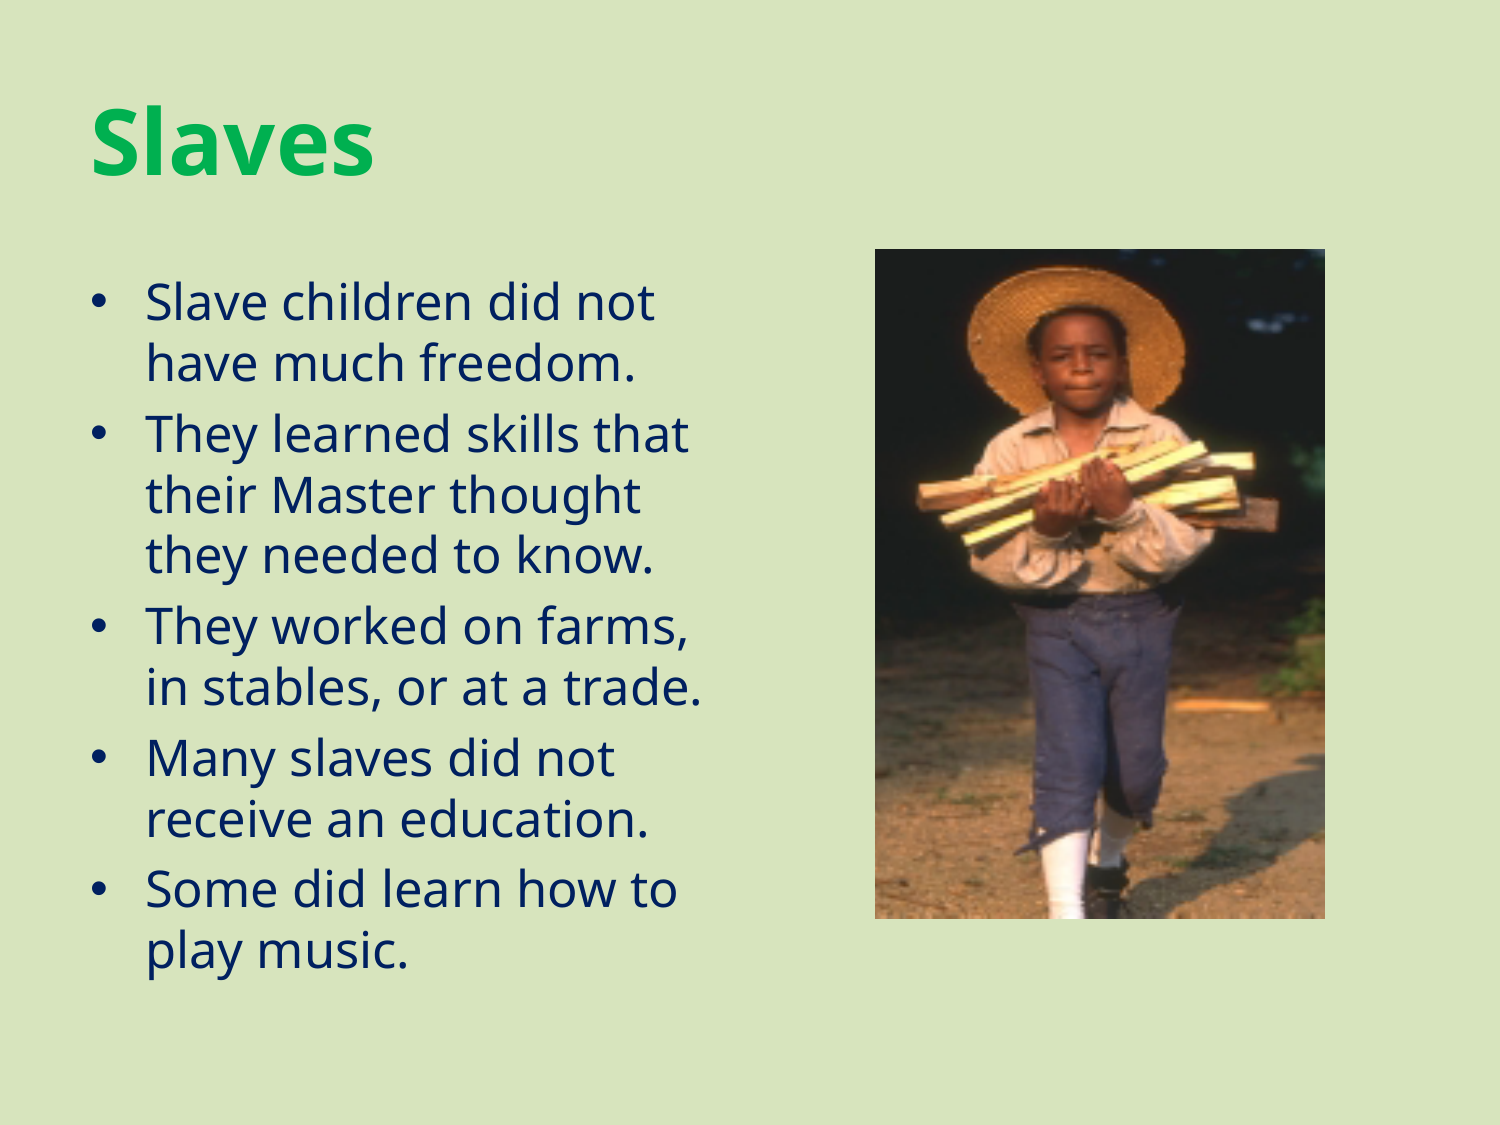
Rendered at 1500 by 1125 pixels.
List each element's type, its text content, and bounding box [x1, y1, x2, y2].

list Slave children did not have much freedom. They learned skills that their Master thought they needed to know. They worked on farms, in stables, or at a trade. Many slaves did not receive an education. Some did learn how to play music. [75, 262, 750, 1005]
picture [874, 249, 1326, 919]
title Slaves [75, 45, 1425, 233]
